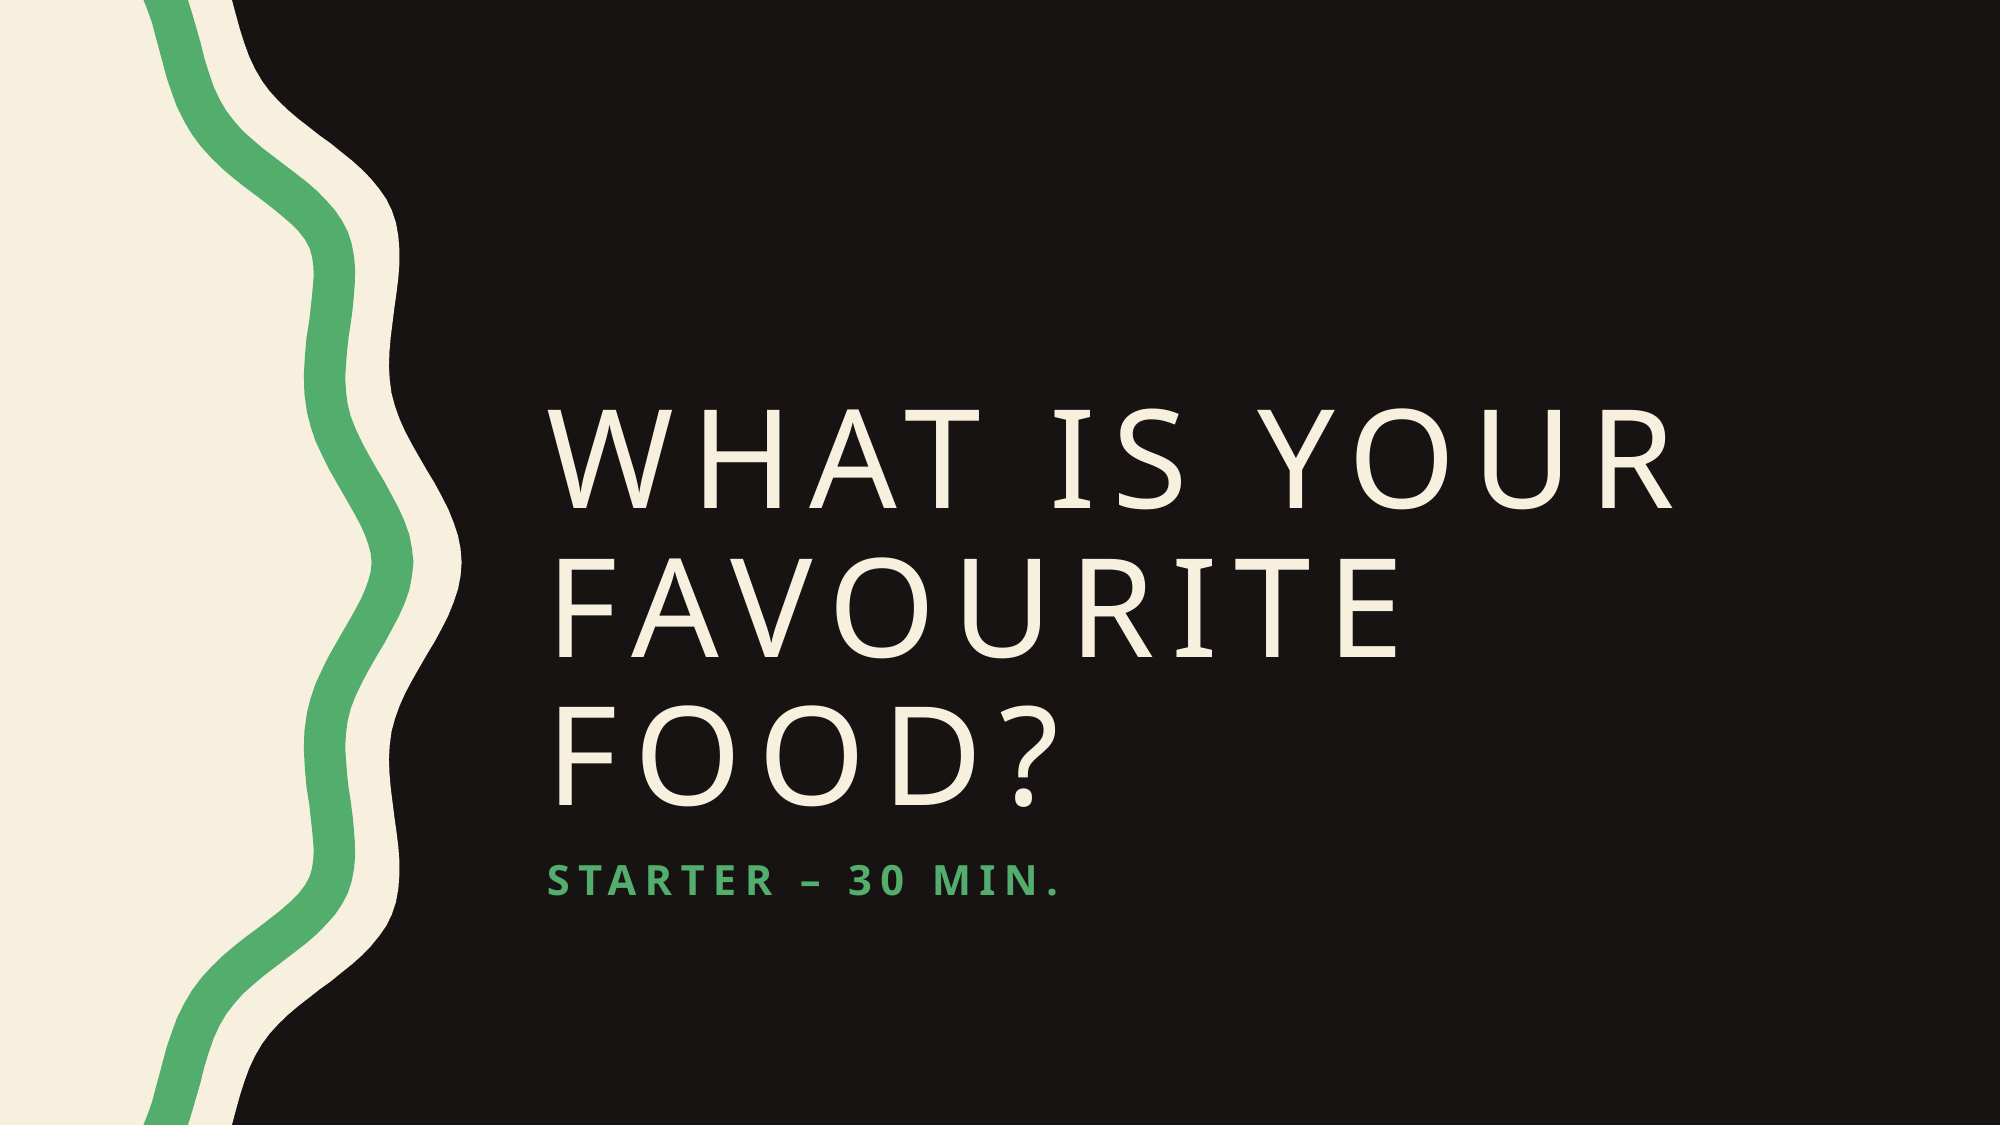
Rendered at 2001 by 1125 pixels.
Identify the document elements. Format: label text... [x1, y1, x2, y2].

list Starter – 30 min. [531, 846, 1684, 1003]
title What is your favourite food? [531, 176, 1875, 843]
